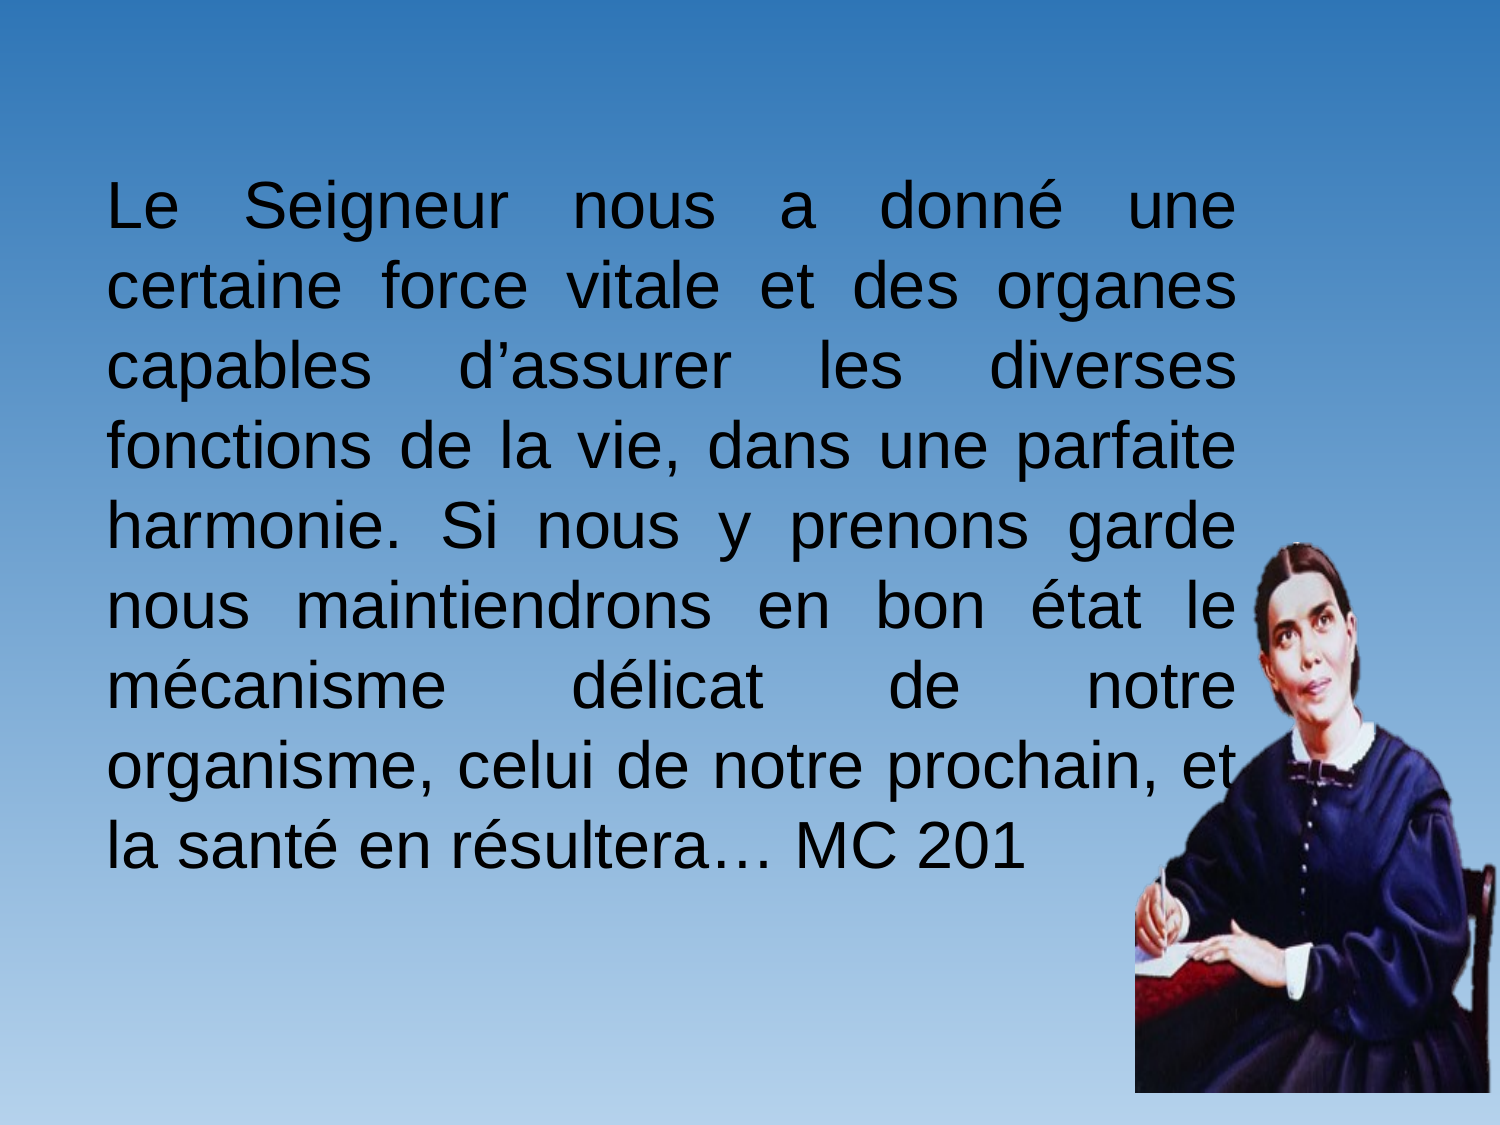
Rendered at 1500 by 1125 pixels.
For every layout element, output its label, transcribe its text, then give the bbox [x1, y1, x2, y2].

picture [1135, 542, 1500, 1093]
list Le Seigneur nous a donné une certaine force vitale et des organes capables d’assurer les diverses fonctions de la vie, dans une parfaite harmonie. Si nous y prenons garde nous maintiendrons en bon état le mécanisme délicat de notre organisme, celui de notre prochain, et la santé en résultera… MC 201 [91, 154, 1254, 818]
